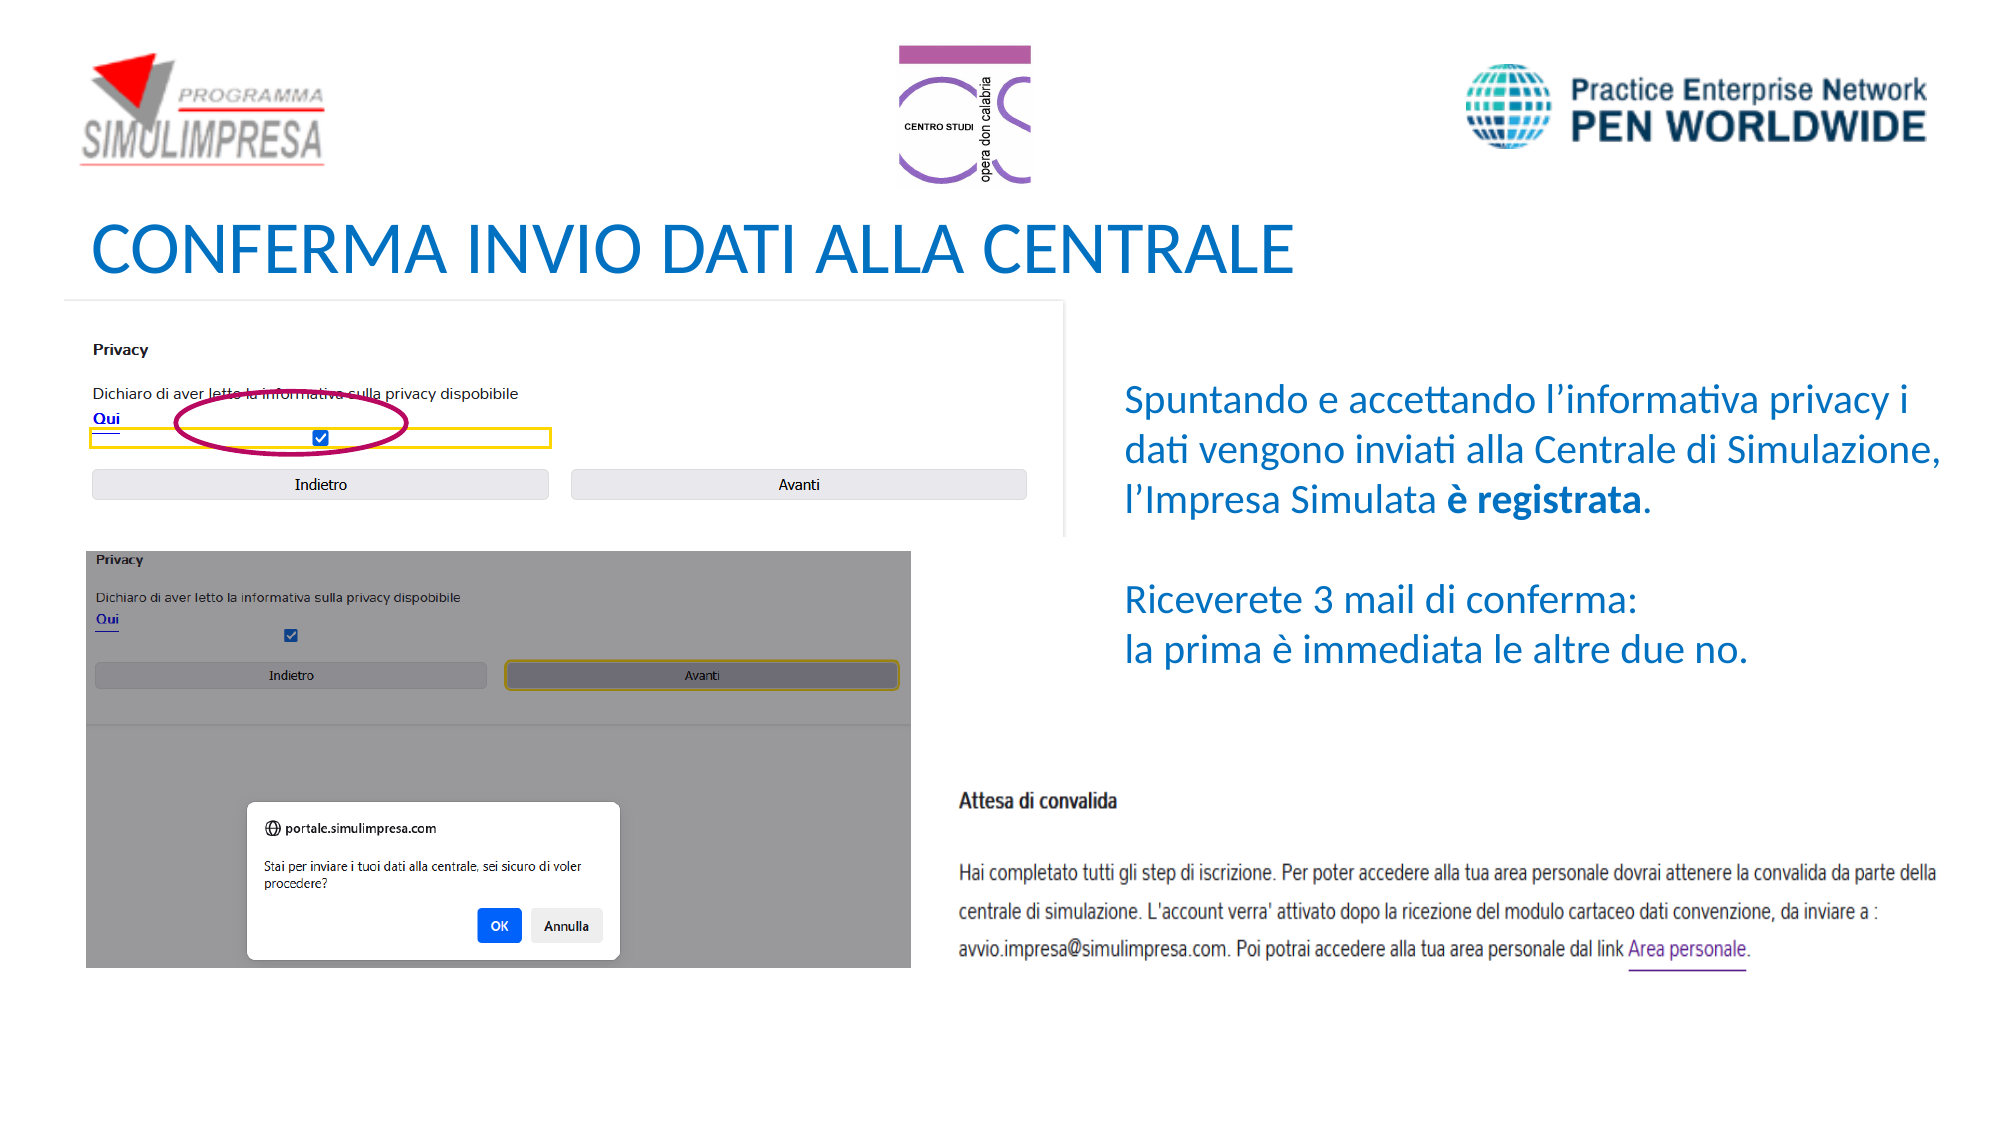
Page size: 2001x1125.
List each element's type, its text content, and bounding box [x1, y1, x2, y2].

subtitle CONFERMA INVIO DATI ALLA CENTRALE [76, 201, 1889, 319]
picture [925, 727, 2000, 1082]
picture [76, 50, 336, 168]
picture [86, 550, 912, 968]
picture [1466, 64, 1927, 149]
text_box Spuntando e accettando l’informativa privacy i dati vengono inviati alla Centrale di Simulazione, l’Impresa Simulata è registrata. Riceverete 3 mail di conferma: la prima è immediata le altre due no. [1124, 371, 1949, 672]
picture [63, 299, 1067, 538]
picture [896, 42, 1034, 188]
